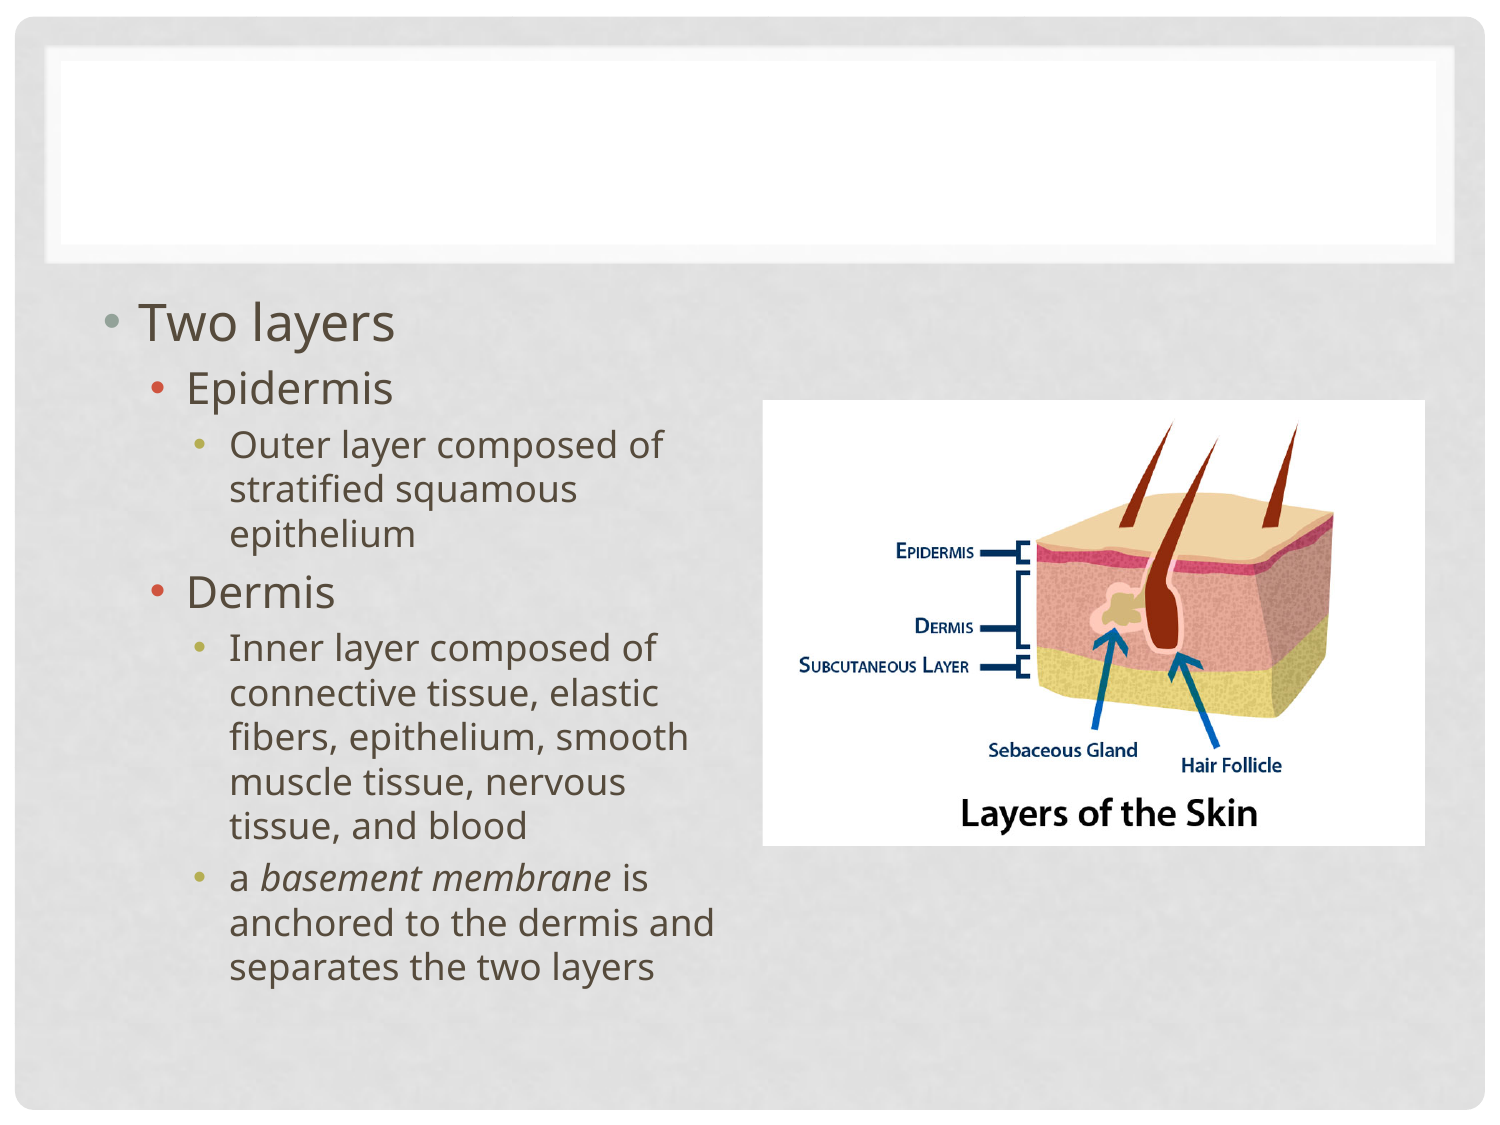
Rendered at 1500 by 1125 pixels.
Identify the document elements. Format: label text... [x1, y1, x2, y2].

list Two layers Epidermis Outer layer composed of stratified squamous epithelium Dermis Inner layer composed of connective tissue, elastic fibers, epithelium, smooth muscle tissue, nervous tissue, and blood a basement membrane is anchored to the dermis and separates the two layers [69, 281, 733, 1005]
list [762, 400, 1426, 846]
